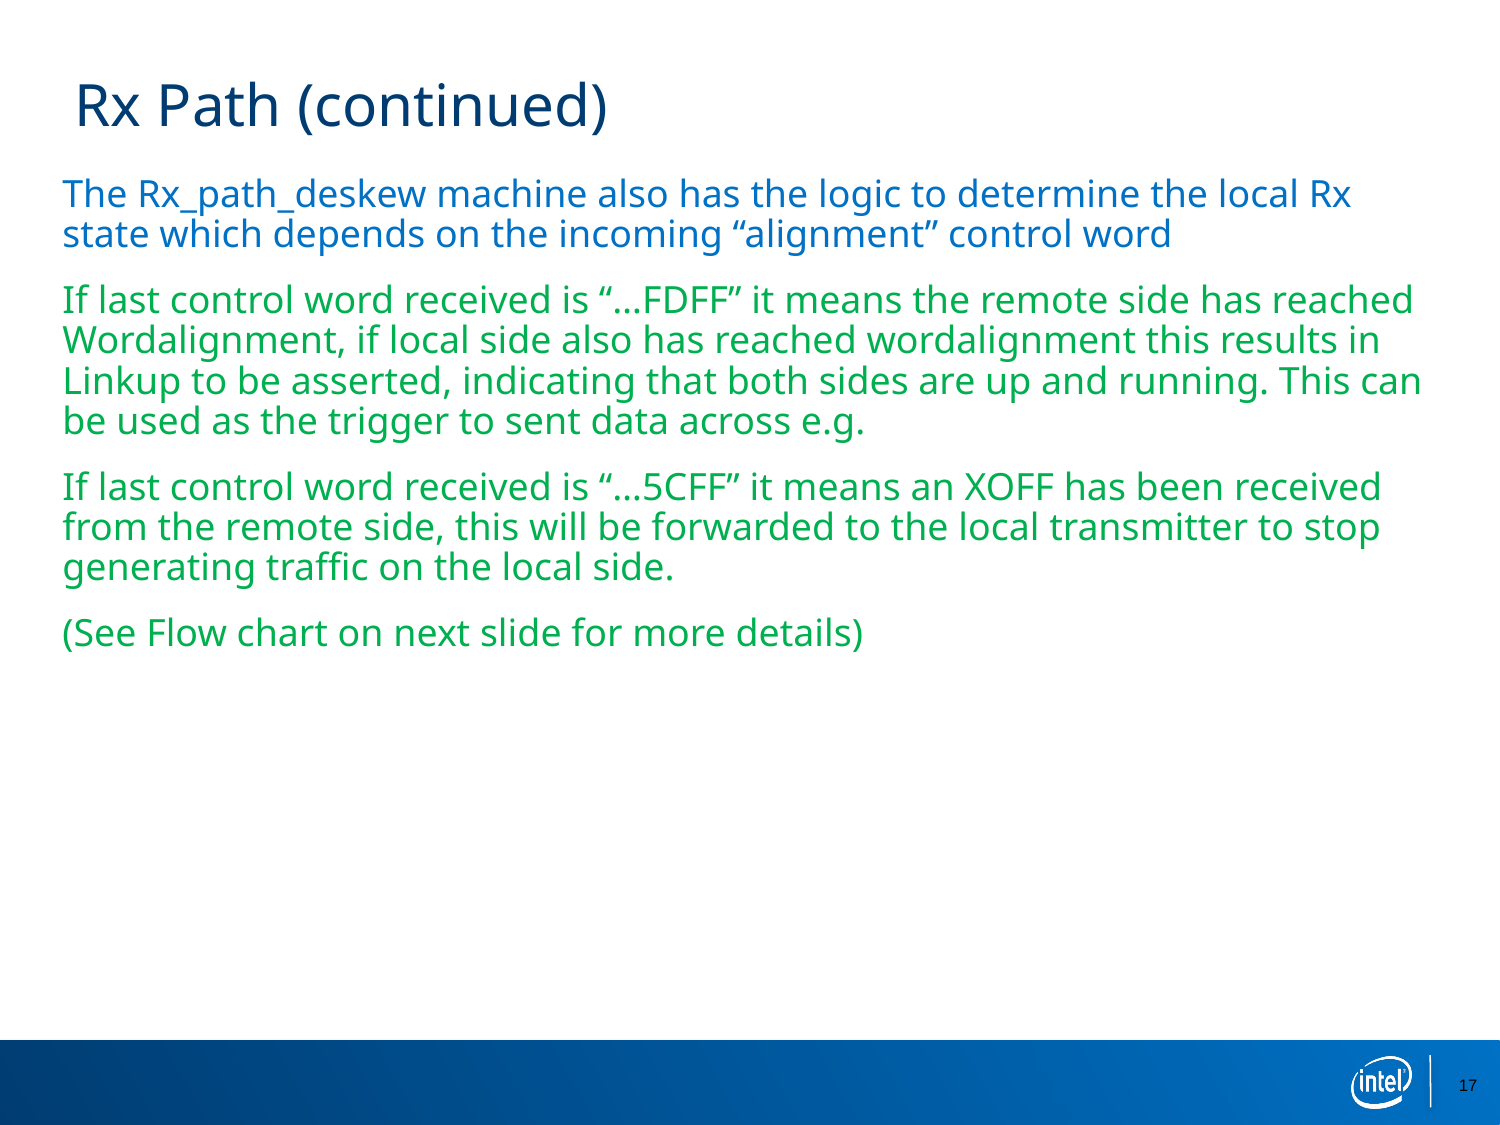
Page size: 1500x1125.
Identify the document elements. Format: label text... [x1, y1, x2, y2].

list The Rx_path_deskew machine also has the logic to determine the local Rx state which depends on the incoming “alignment” control word If last control word received is “…FDFF” it means the remote side has reached Wordalignment, if local side also has reached wordalignment this results in Linkup to be asserted, indicating that both sides are up and running. This can be used as the trigger to sent data across e.g. If last control word received is “…5CFF” it means an XOFF has been received from the remote side, this will be forwarded to the local transmitter to stop generating traffic on the local side. (See Flow chart on next slide for more details) [62, 174, 1430, 988]
title Rx Path (continued) [74, 67, 1425, 174]
slide_number 17 [1127, 1055, 1478, 1116]
